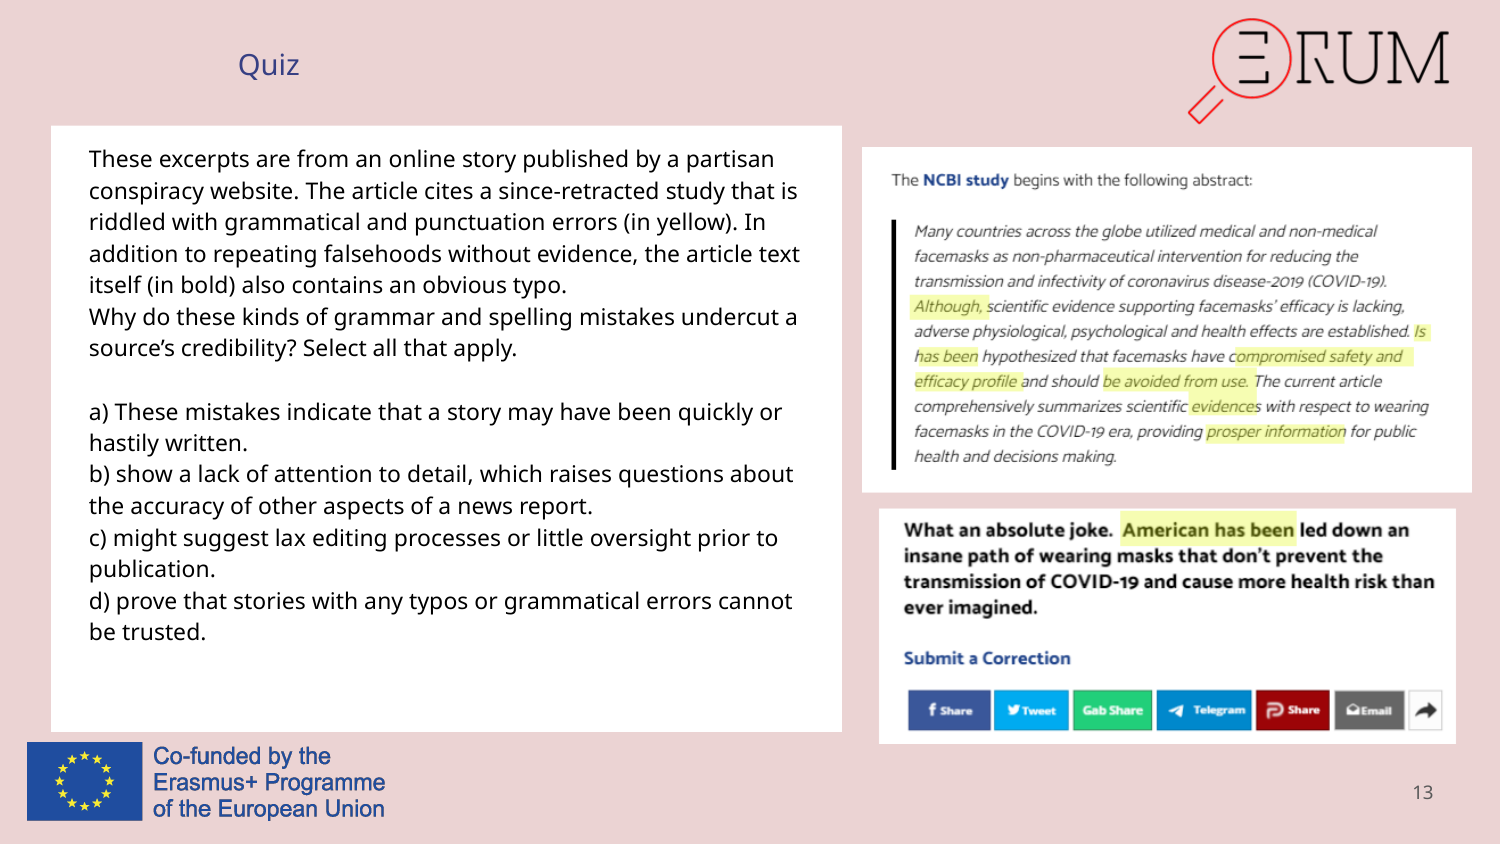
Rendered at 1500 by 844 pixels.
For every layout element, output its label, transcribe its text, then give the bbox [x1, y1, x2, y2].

slide_number 13 [1358, 761, 1449, 826]
list These excerpts are from an online story published by a partisan conspiracy website. The article cites a since-retracted study that is riddled with grammatical and punctuation errors (in yellow). In addition to repeating falsehoods without evidence, the article text itself (in bold) also contains an obvious typo. Why do these kinds of grammar and spelling mistakes undercut a source’s credibility? Select all that apply. a) These mistakes indicate that a story may have been quickly or hastily written. b) show a lack of attention to detail, which raises questions about the accuracy of other aspects of a news report. c) might suggest lax editing processes or little oversight prior to publication. d) prove that stories with any typos or grammatical errors cannot be trusted. [51, 125, 842, 732]
picture [1136, 0, 1500, 137]
picture [862, 147, 1472, 744]
title Quiz [222, 30, 1278, 71]
picture [27, 742, 385, 821]
